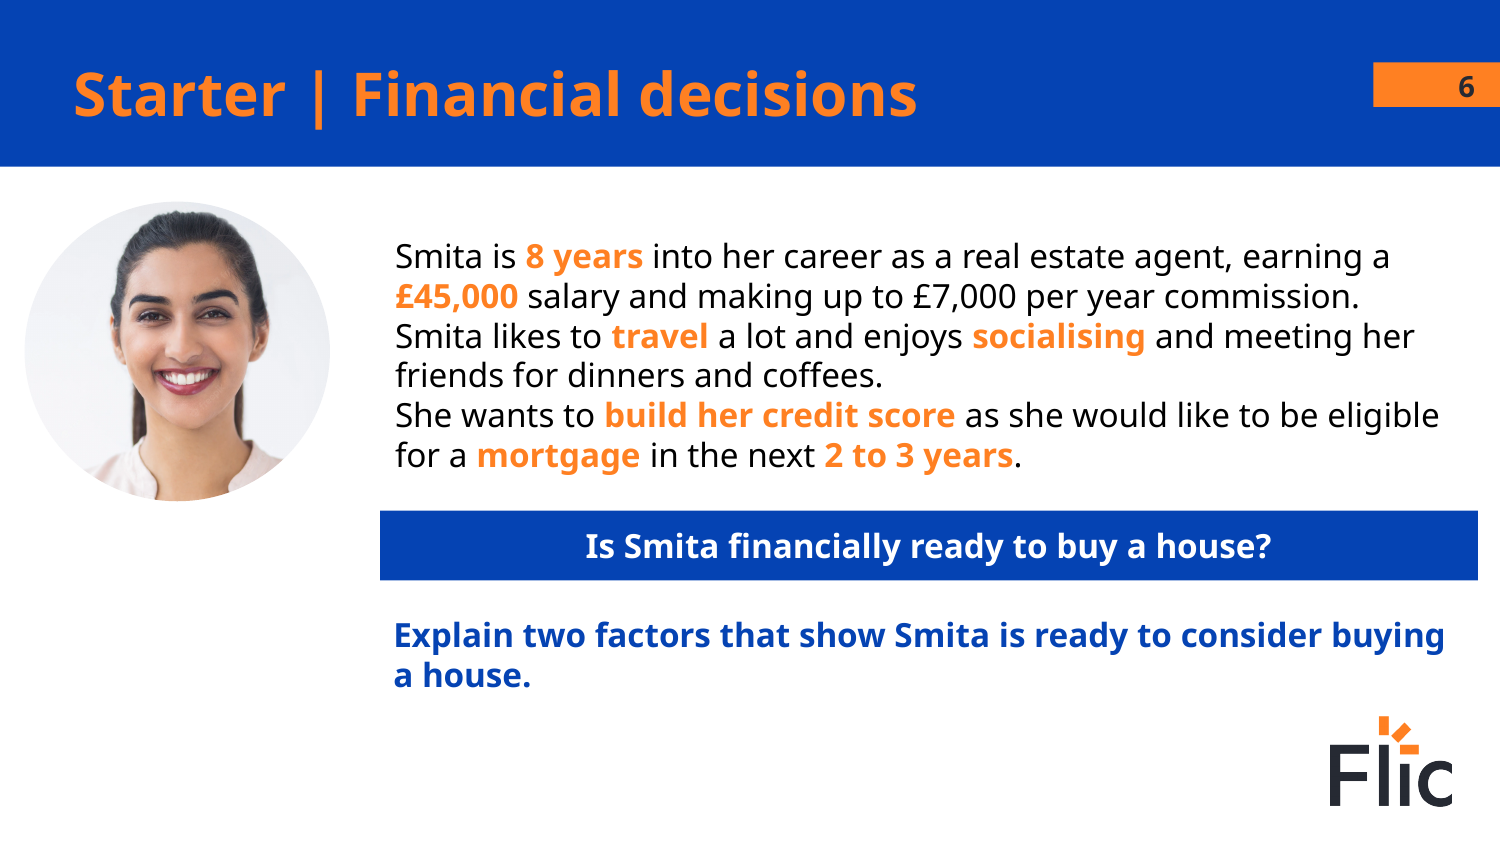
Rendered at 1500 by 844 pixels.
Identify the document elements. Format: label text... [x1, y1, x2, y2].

text_box Smita is 8 years into her career as a real estate agent, earning a £45,000 salary and making up to £7,000 per year commission. Smita likes to travel a lot and enjoys socialising and meeting her friends for dinners and coffees. She wants to build her credit score as she would like to be eligible for a mortgage in the next 2 to 3 years. [380, 219, 1478, 490]
picture [1330, 716, 1452, 807]
slide_number 6 [1410, 63, 1491, 108]
text_box Is Smita financially ready to buy a house? [380, 510, 1478, 581]
text_box Starter | Financial decisions [59, 49, 1371, 135]
picture [24, 201, 331, 502]
text_box Explain two factors that show Smita is ready to consider buying a house. [378, 599, 1477, 709]
